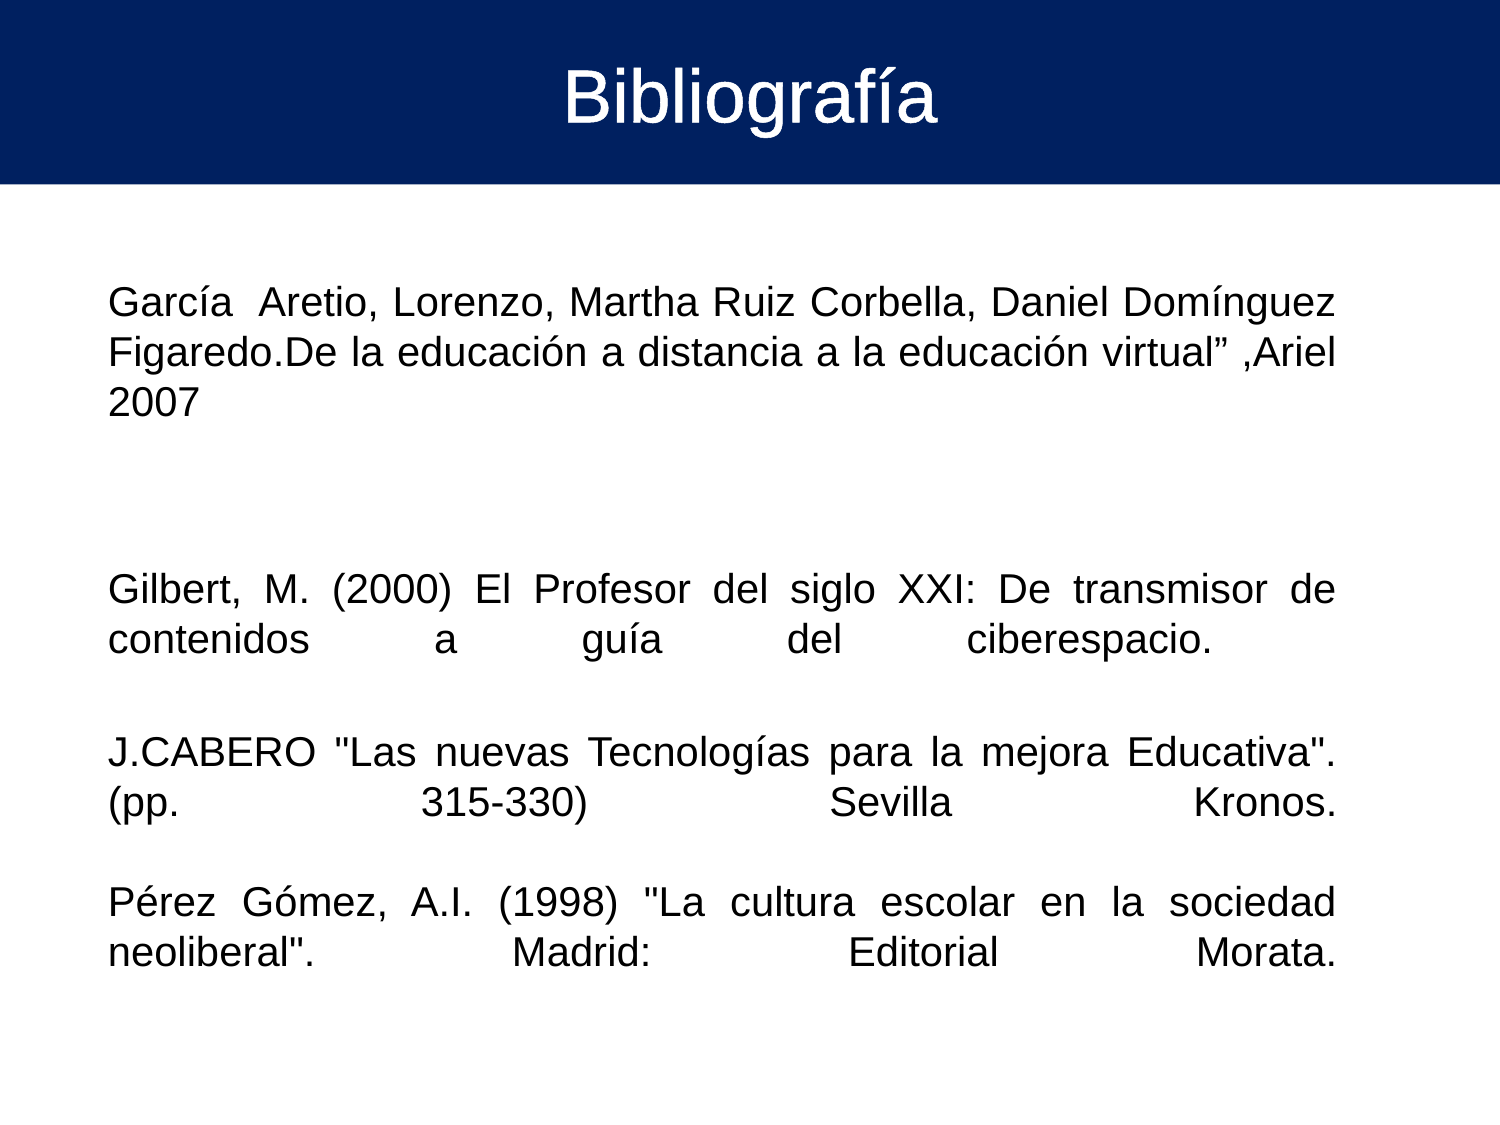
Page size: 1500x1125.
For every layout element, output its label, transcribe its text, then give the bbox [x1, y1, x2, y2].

title Bibliografía [0, 0, 1500, 185]
list García Aretio, Lorenzo, Martha Ruiz Corbella, Daniel Domínguez Figaredo.De la educación a distancia a la educación virtual” ,Ariel 2007 Gilbert, M. (2000) El Profesor del siglo XXI: De transmisor de contenidos a guía del ciberespacio. J.CABERO "Las nuevas Tecnologías para la mejora Educativa". (pp. 315-330) Sevilla Kronos. Pérez Gómez, A.I. (1998) "La cultura escolar en la sociedad neoliberal". Madrid: Editorial Morata. [88, 267, 1353, 575]
